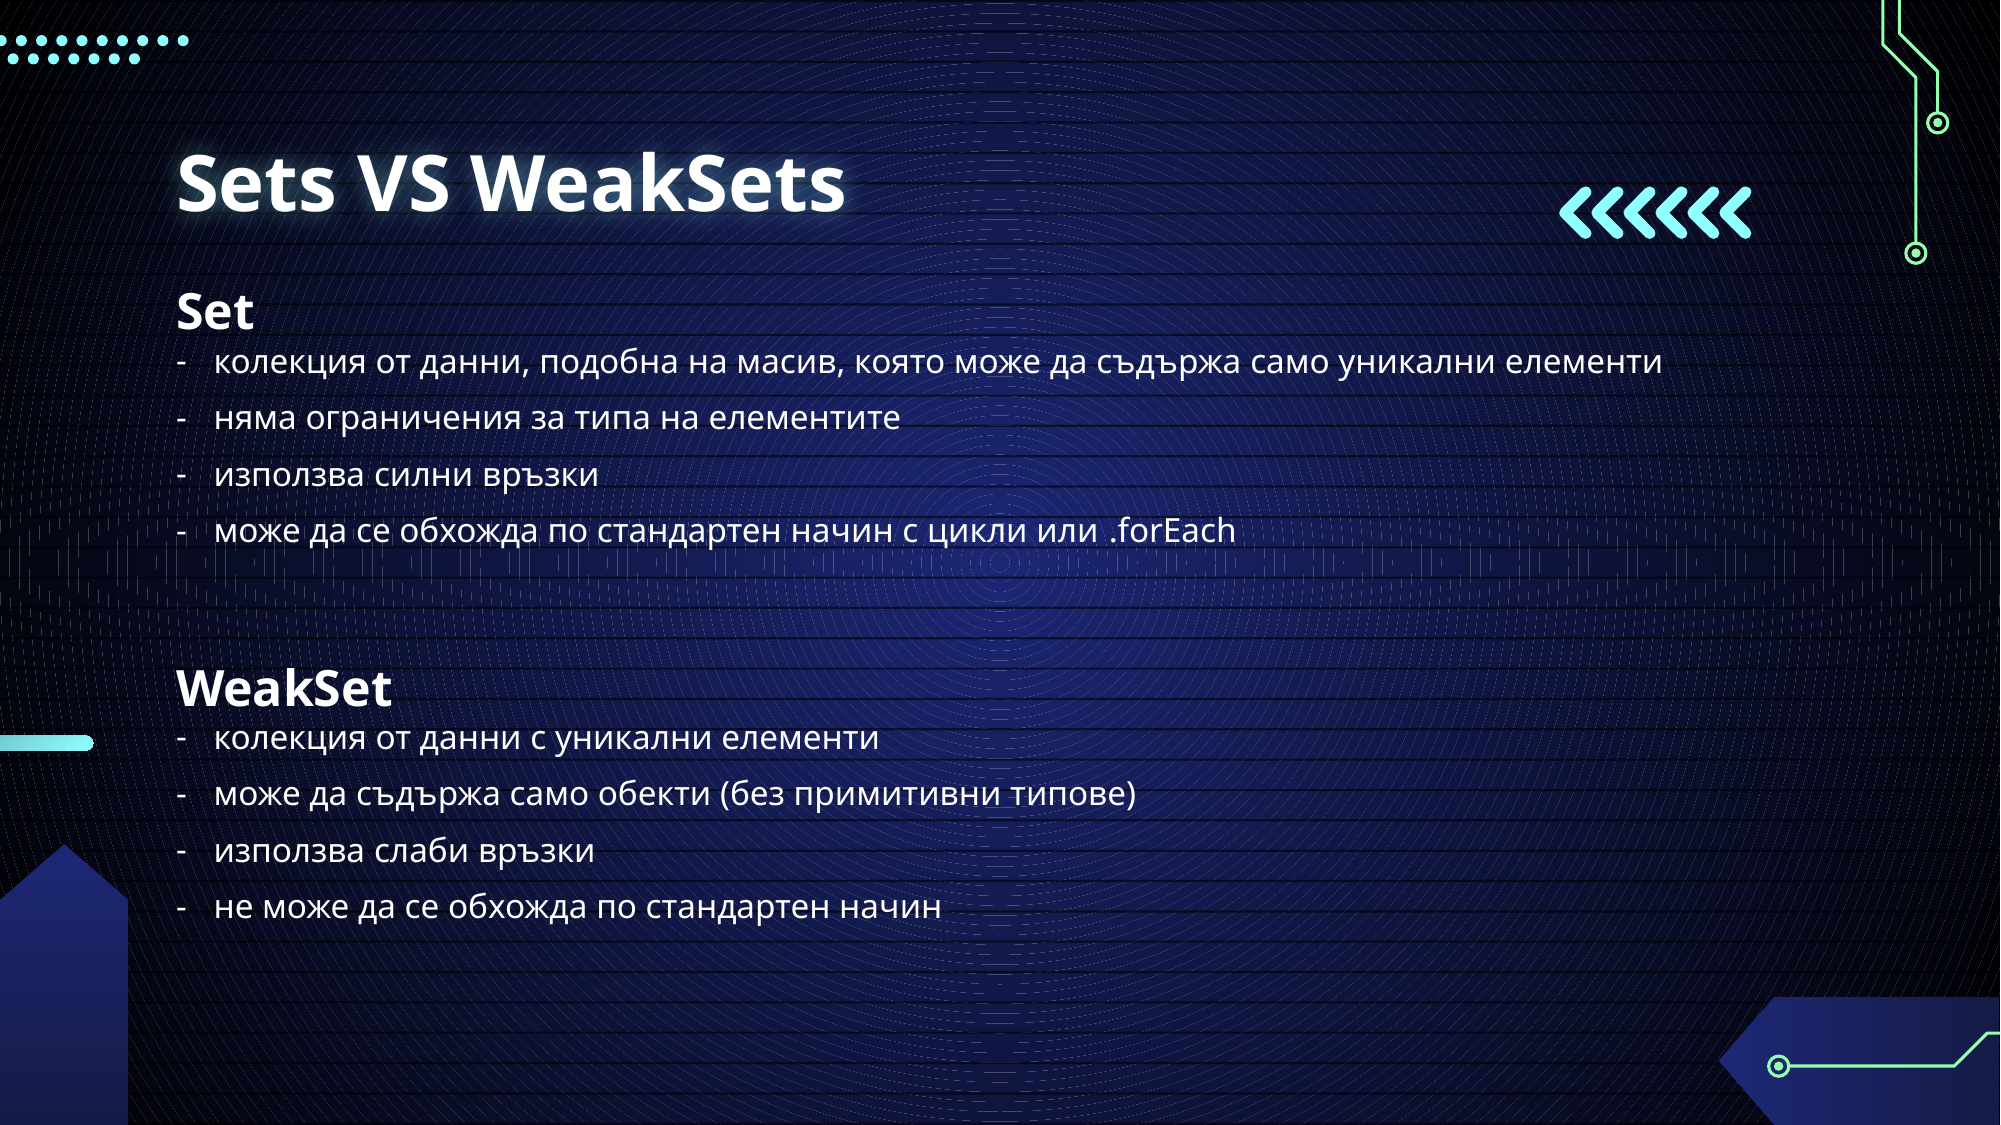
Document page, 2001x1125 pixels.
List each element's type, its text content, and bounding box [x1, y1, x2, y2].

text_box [1558, 186, 1753, 240]
list Set колекция от данни, подобна на масив, която може да съдържа само уникални елементи няма ограничения за типа на елементите използва силни връзки може да се обхожда по стандартен начин с цикли или .forEach WeakSet колекция от данни с уникални елементи може да съдържа само обекти (без примитивни типове) използва слаби връзки не може да се обхожда по стандартен начин [155, 259, 1844, 1007]
title Sets VS WeakSets [155, 117, 1844, 244]
